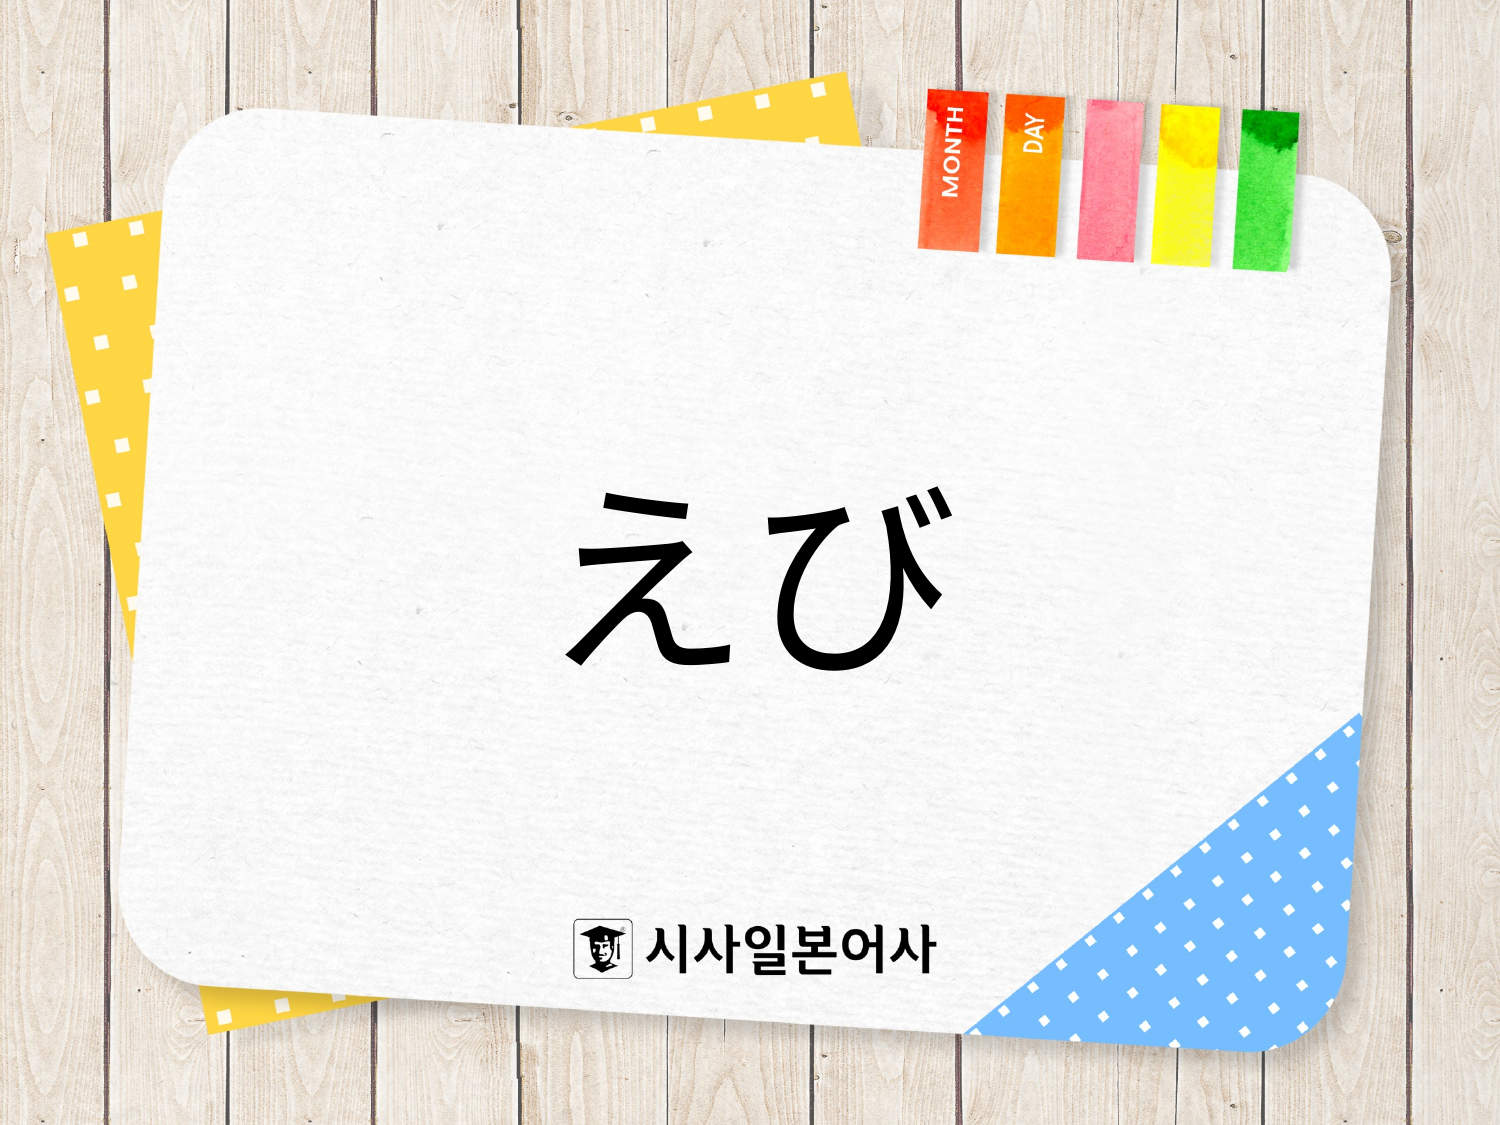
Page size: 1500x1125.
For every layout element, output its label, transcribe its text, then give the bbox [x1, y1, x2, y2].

picture [0, 0, 1500, 1125]
title えび [75, 338, 1425, 811]
